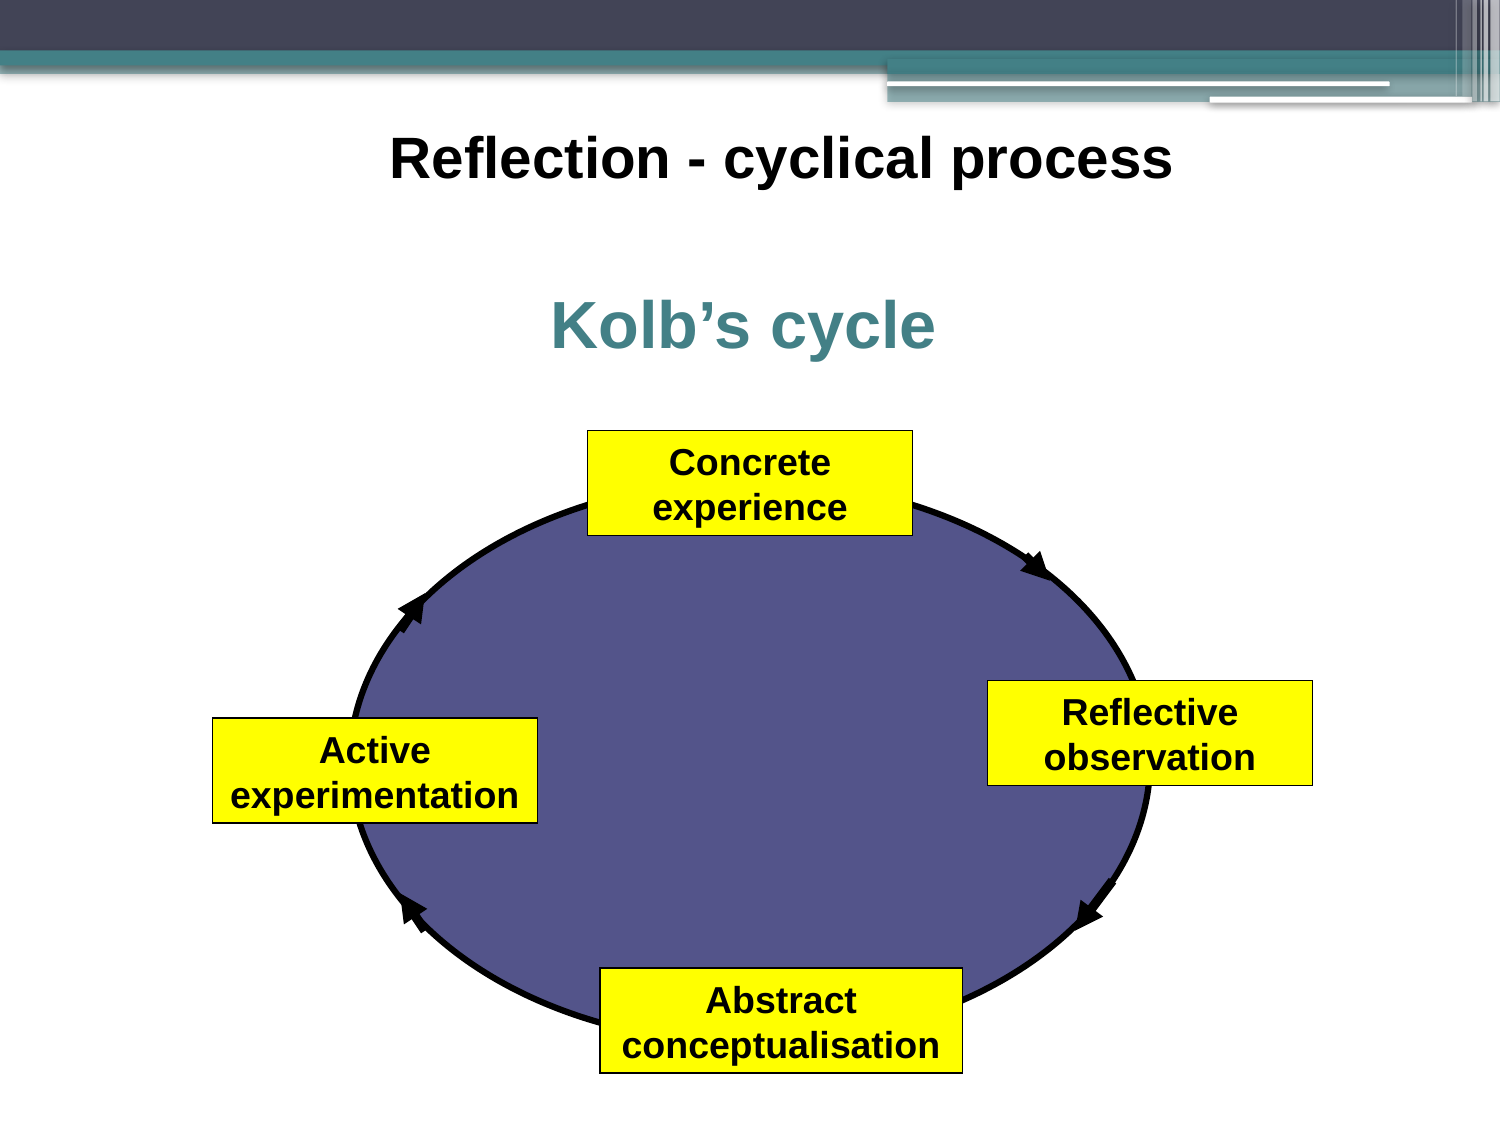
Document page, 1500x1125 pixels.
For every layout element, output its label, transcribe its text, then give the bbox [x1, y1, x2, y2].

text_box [212, 430, 1313, 1076]
text_box Reflection - cyclical process [0, 112, 1500, 198]
text_box Kolb’s cycle [224, 274, 1263, 370]
